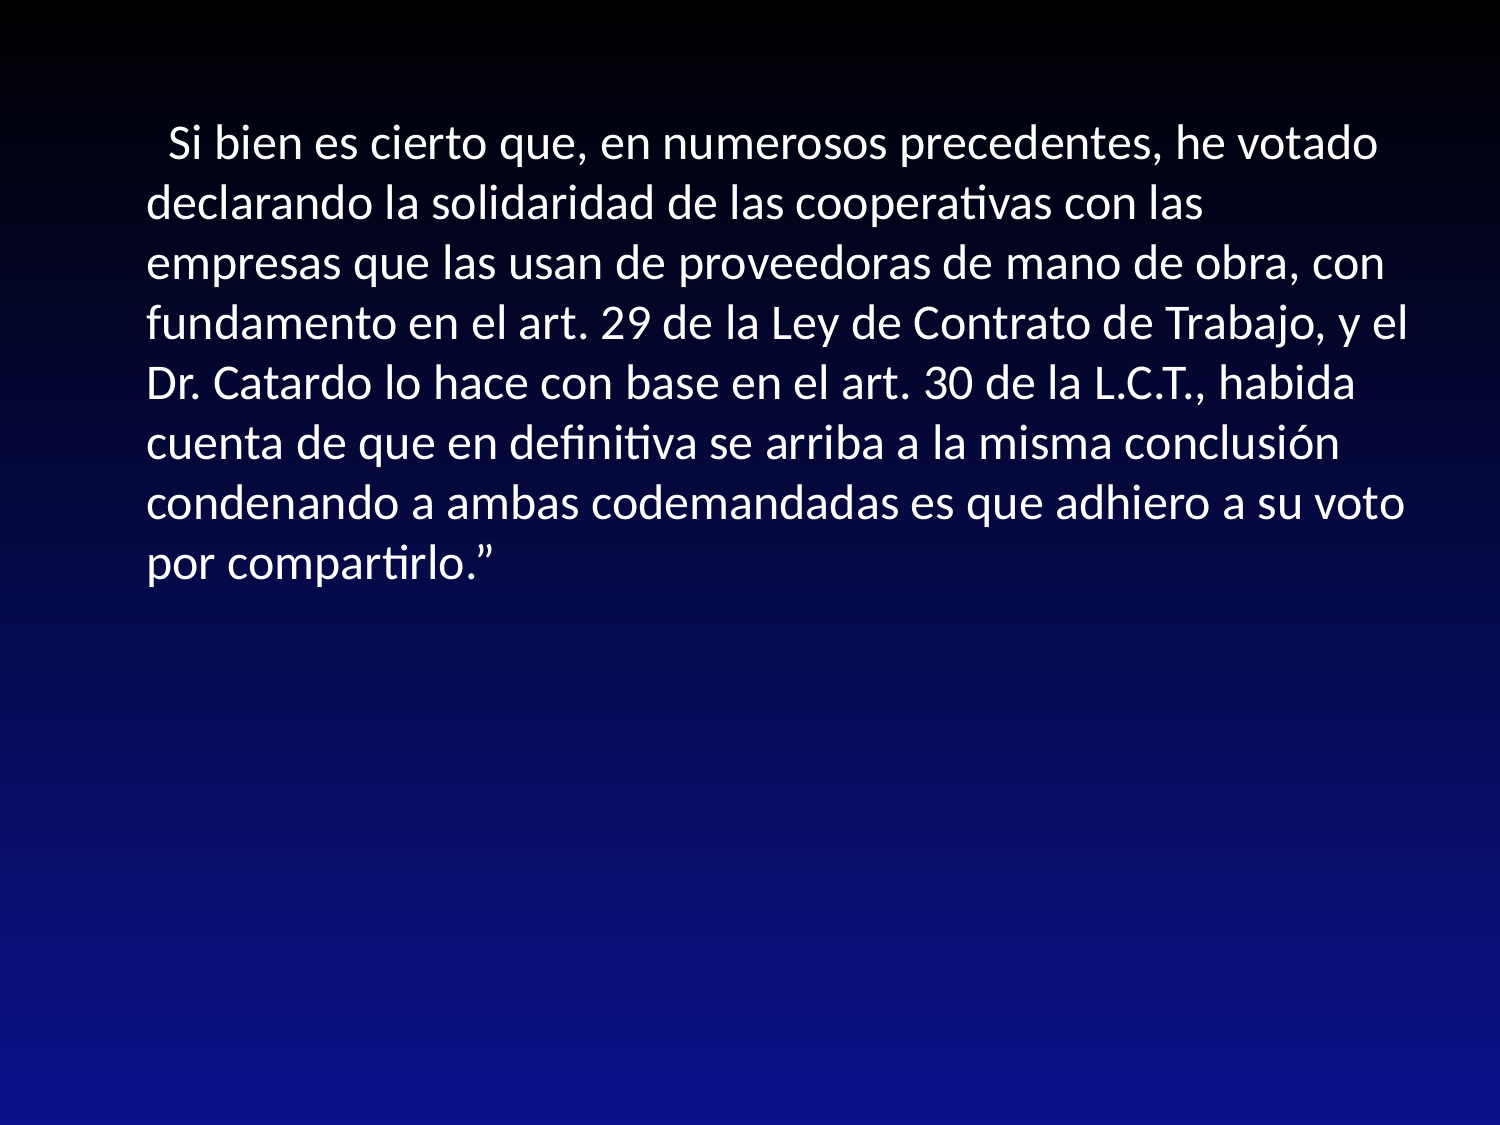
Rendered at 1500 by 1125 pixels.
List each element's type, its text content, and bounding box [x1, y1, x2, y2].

list Si bien es cierto que, en numerosos precedentes, he votado declarando la solidaridad de las cooperativas con las empresas que las usan de proveedoras de mano de obra, con fundamento en el art. 29 de la Ley de Contrato de Trabajo, y el Dr. Catardo lo hace con base en el art. 30 de la L.C.T., habida cuenta de que en definitiva se arriba a la misma conclusión condenando a ambas codemandadas es que adhiero a su voto por compartirlo.” [74, 101, 1426, 1006]
